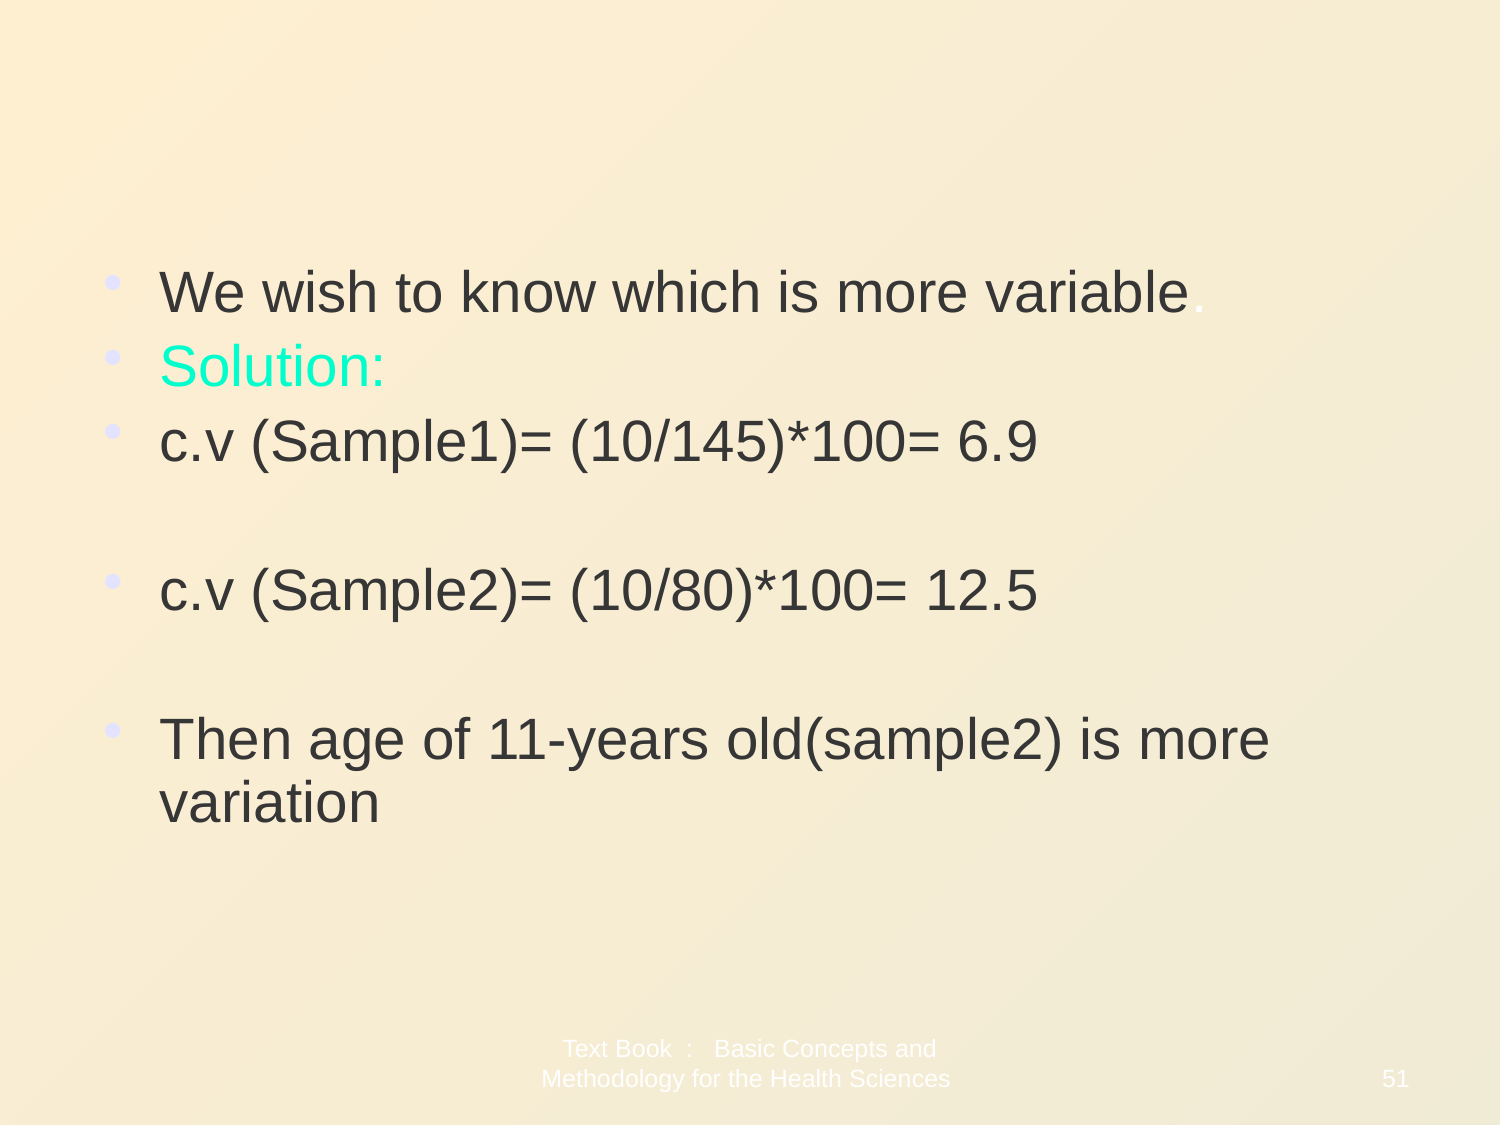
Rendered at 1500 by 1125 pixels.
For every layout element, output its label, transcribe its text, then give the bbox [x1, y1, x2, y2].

slide_number 51 [1074, 1024, 1426, 1101]
list We wish to know which is more variable. Solution: c.v (Sample1)= (10/145)*100= 6.9 c.v (Sample2)= (10/80)*100= 12.5 Then age of 11-years old(sample2) is more variation [88, 172, 1439, 911]
footer Text Book : Basic Concepts and Methodology for the Health Sciences [512, 1024, 988, 1101]
